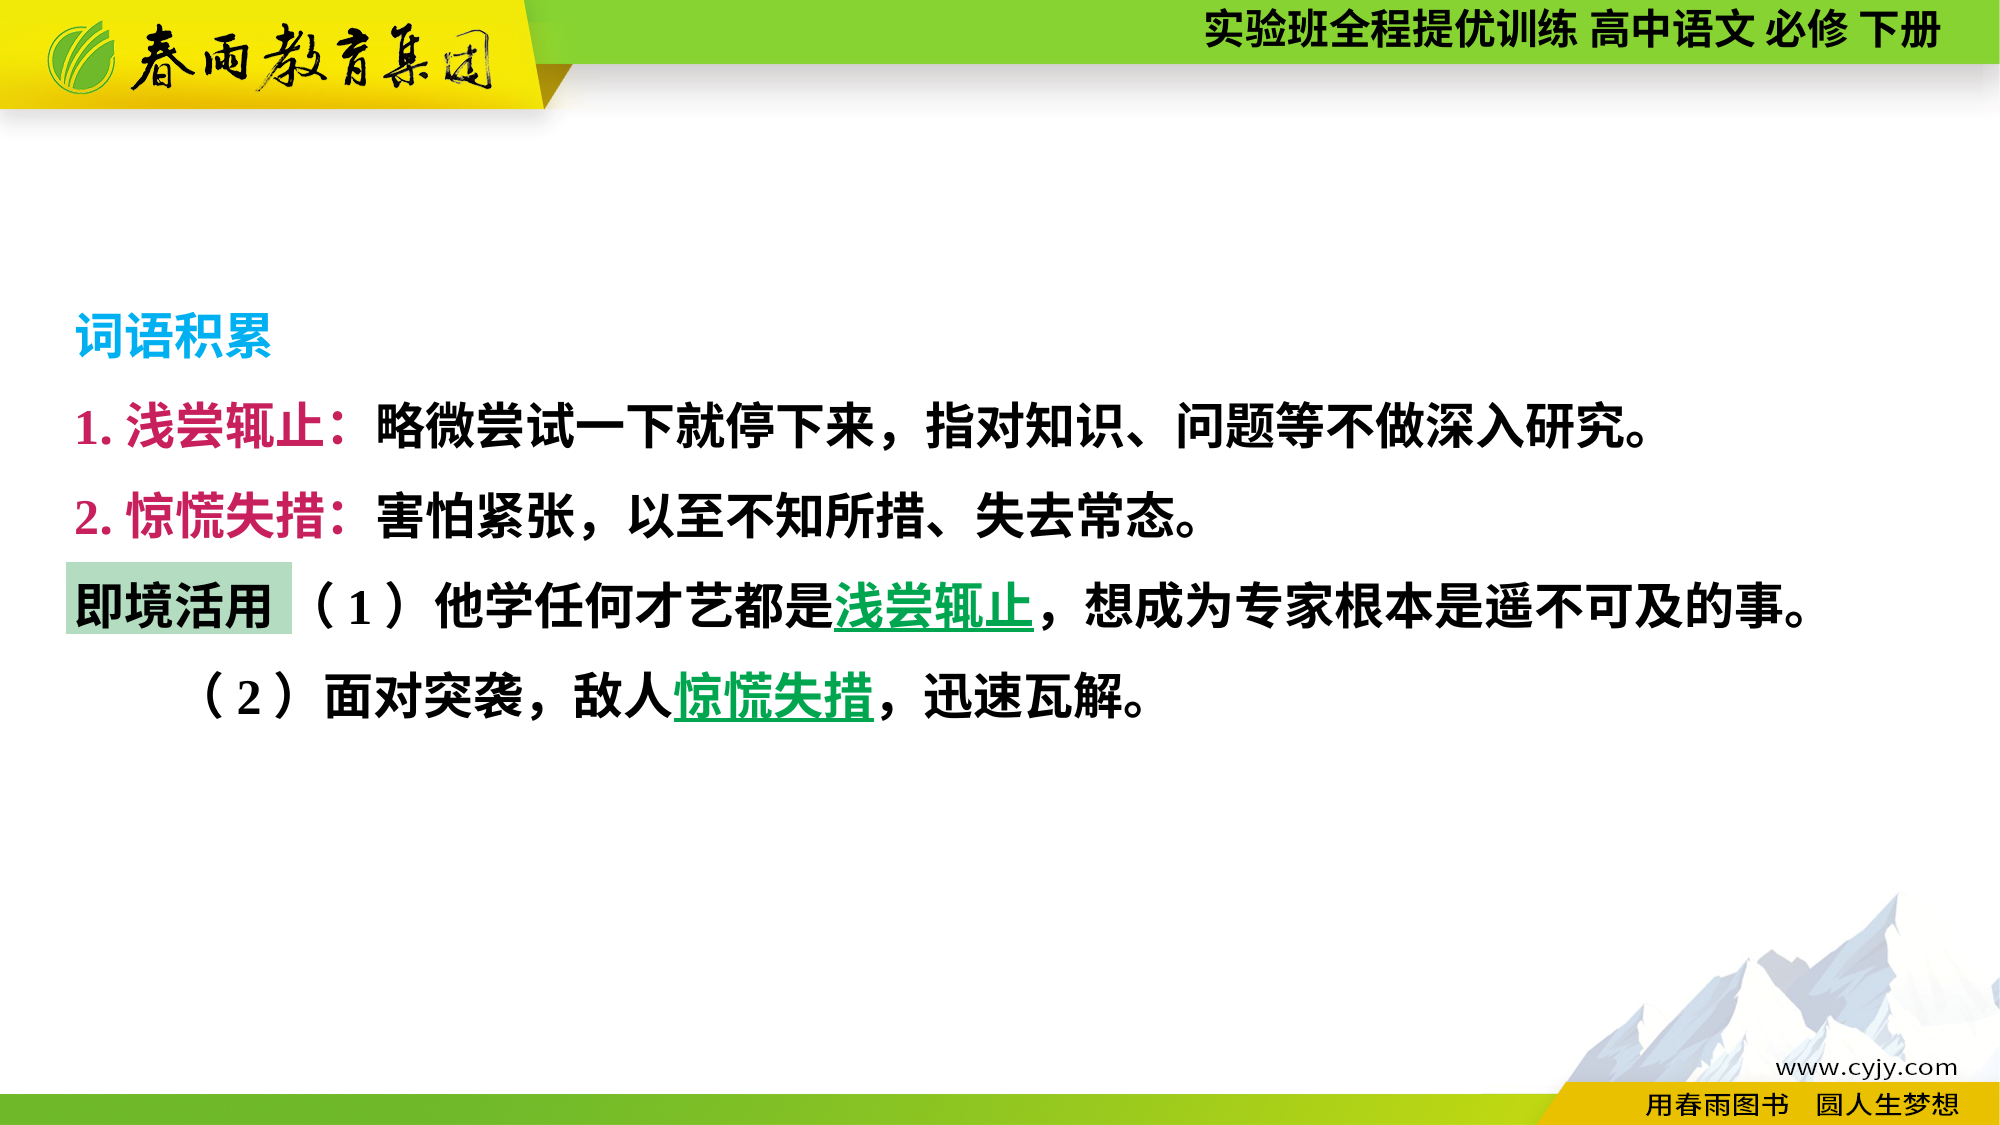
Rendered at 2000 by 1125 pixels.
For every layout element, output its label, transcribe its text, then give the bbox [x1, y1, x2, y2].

list 词语积累 1.浅尝辄止：略微尝试一下就停下来，指对知识、问题等不做深入研究。 2.惊慌失措：害怕紧张，以至不知所措、失去常态。 即境活用 （1）他学任何才艺都是浅尝辄止，想成为专家根本是遥不可及的事。 （2）面对突袭，敌人惊慌失措，迅速瓦解。 [59, 267, 1944, 726]
picture [0, 0, 2000, 1125]
